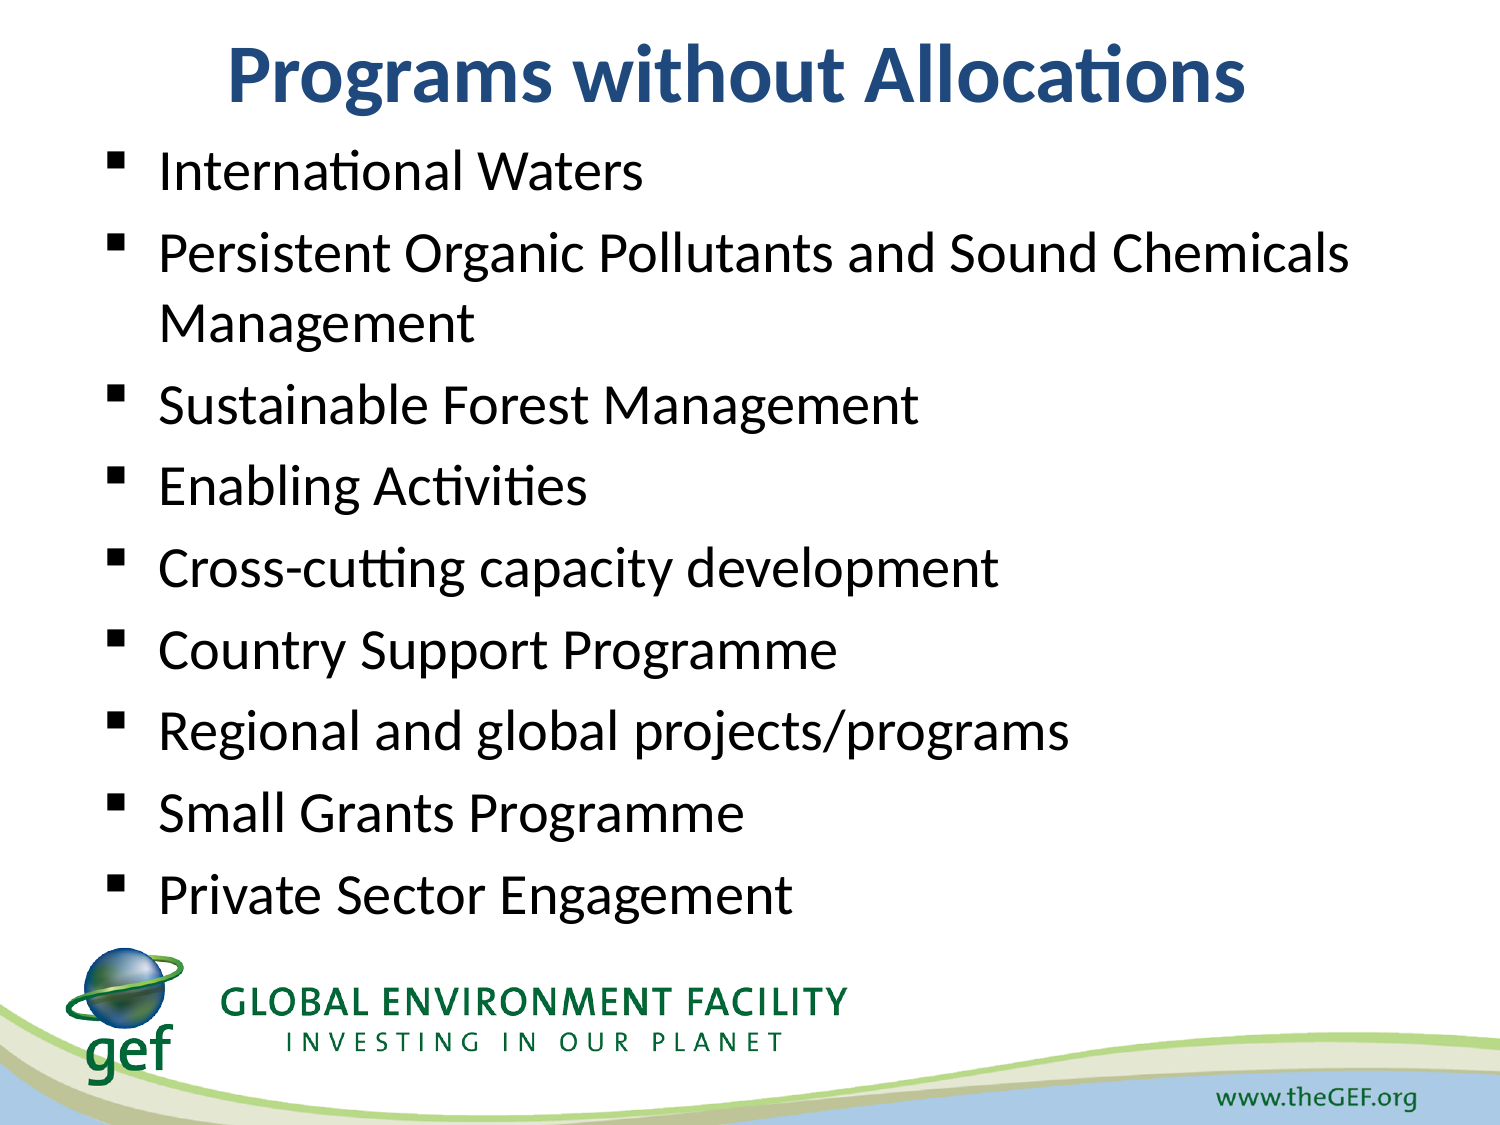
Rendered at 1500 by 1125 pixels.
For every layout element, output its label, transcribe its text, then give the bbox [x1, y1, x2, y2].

list International Waters Persistent Organic Pollutants and Sound Chemicals Management Sustainable Forest Management Enabling Activities Cross-cutting capacity development Country Support Programme Regional and global projects/programs Small Grants Programme Private Sector Engagement [87, 124, 1413, 963]
picture [0, 920, 1500, 1125]
title Programs without Allocations [62, 0, 1413, 138]
